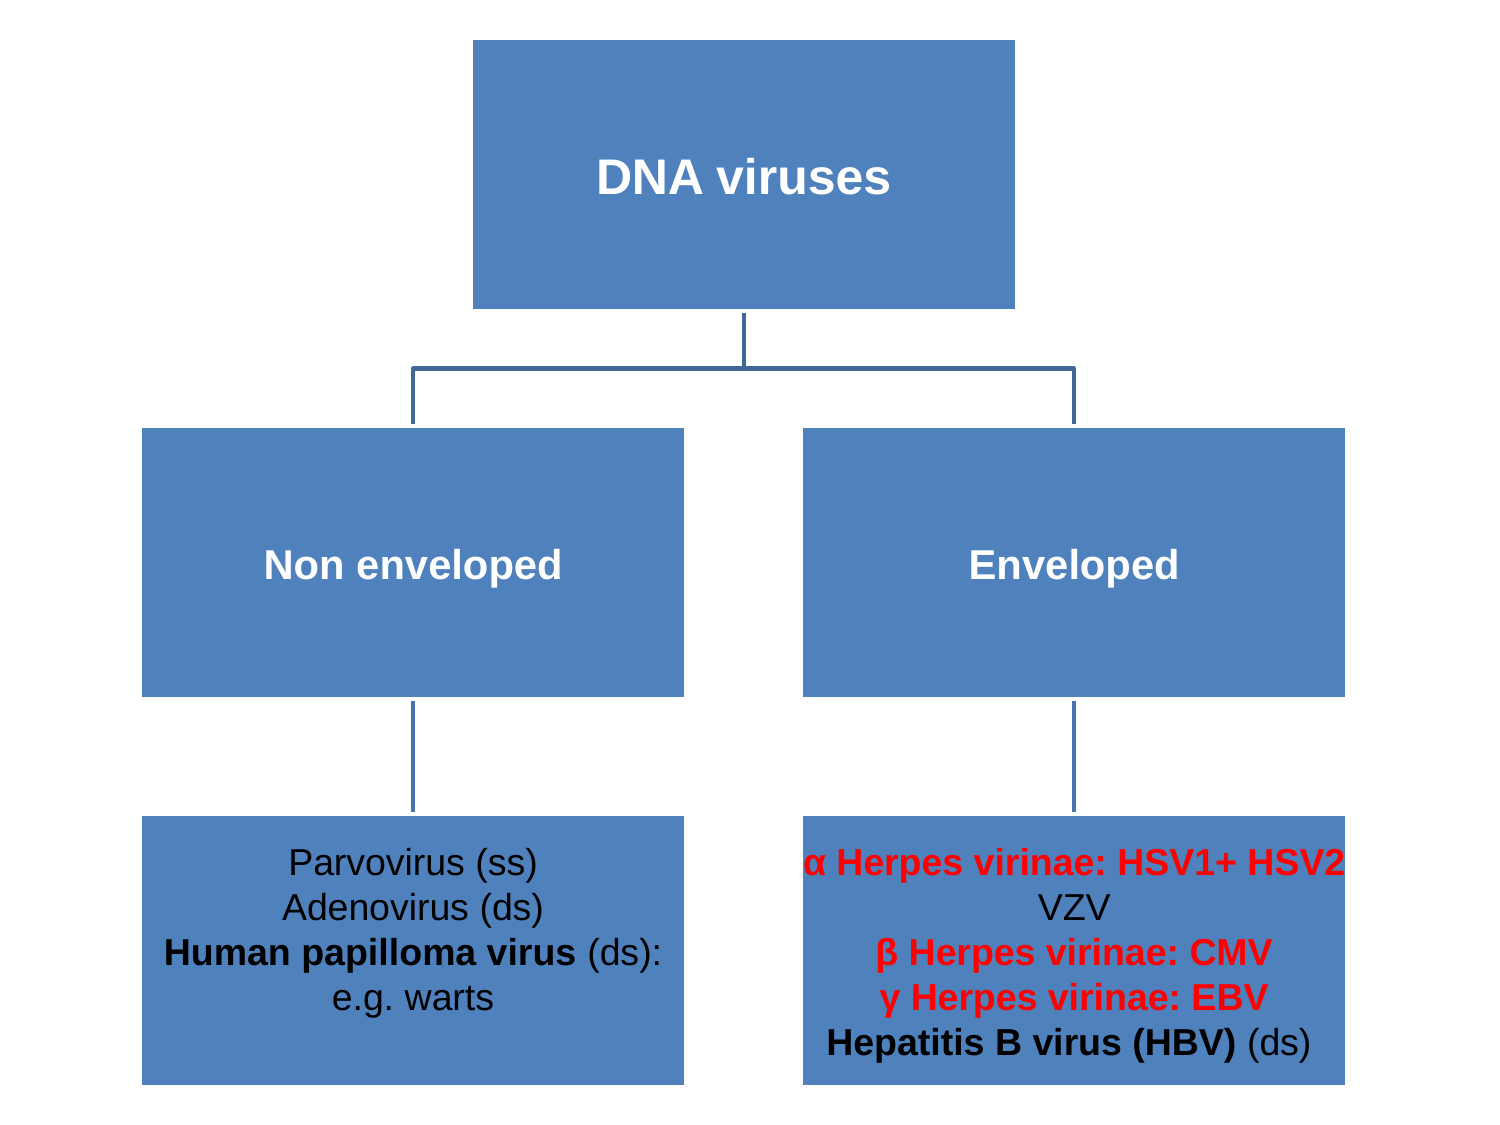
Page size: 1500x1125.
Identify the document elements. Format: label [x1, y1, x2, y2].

text_box [87, 37, 1401, 1088]
